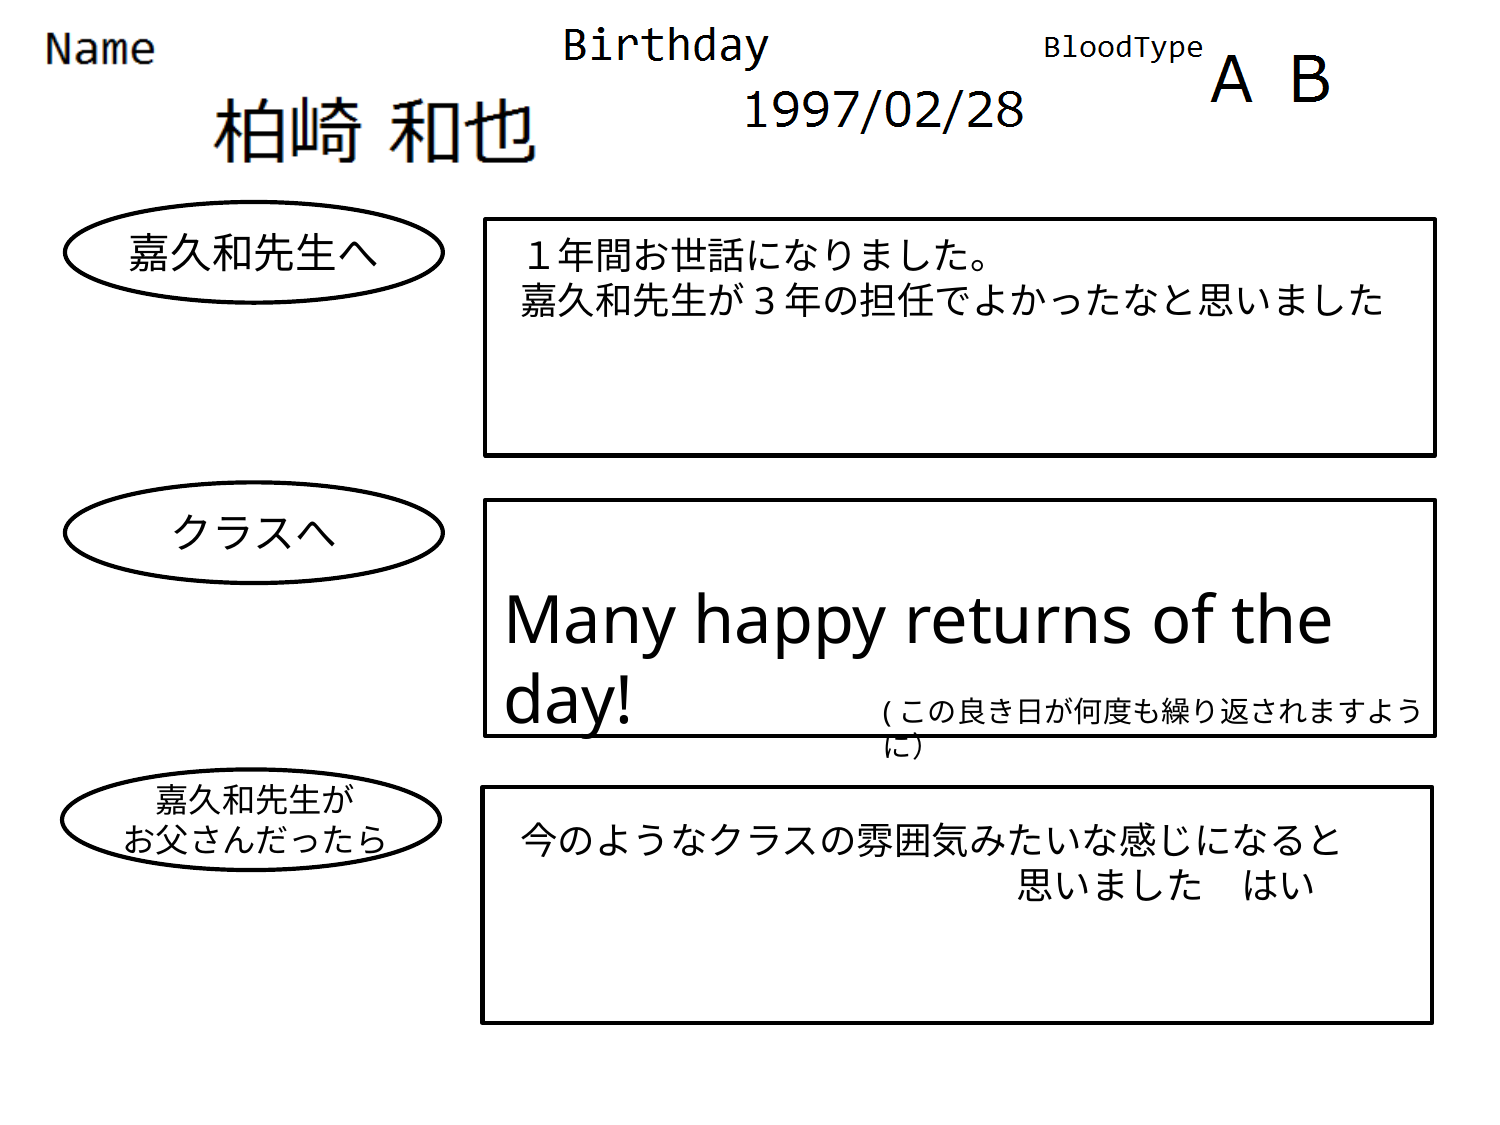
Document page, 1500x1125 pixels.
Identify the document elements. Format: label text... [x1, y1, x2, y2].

text_box 今のようなクラスの雰囲気みたいな感じになると 思いました はい [505, 809, 1365, 915]
picture [1035, 20, 1499, 137]
text_box [62, 504, 91, 561]
text_box [483, 498, 1437, 738]
text_box クラスへ [91, 499, 417, 565]
text_box [417, 504, 445, 561]
text_box [483, 217, 1437, 458]
text_box [480, 785, 1434, 1025]
text_box [179, 767, 323, 771]
text_box [103, 285, 405, 305]
text_box 嘉久和先生へ [91, 219, 417, 285]
text_box 嘉久和先生が お父さんだったら [66, 771, 445, 867]
text_box [59, 806, 66, 834]
text_box [105, 211, 403, 219]
text_box [102, 565, 406, 586]
text_box [106, 480, 402, 499]
text_box Many happy returns of the day! [488, 570, 1436, 745]
text_box １年間お世話になりました。 嘉久和先生が3年の担任でよかったなと思いました [505, 224, 1447, 330]
text_box [62, 224, 91, 281]
text_box [417, 224, 445, 280]
text_box [167, 867, 335, 873]
text_box (この良き日が何度も繰り返されますように） [868, 685, 1451, 771]
picture [29, 18, 1029, 203]
